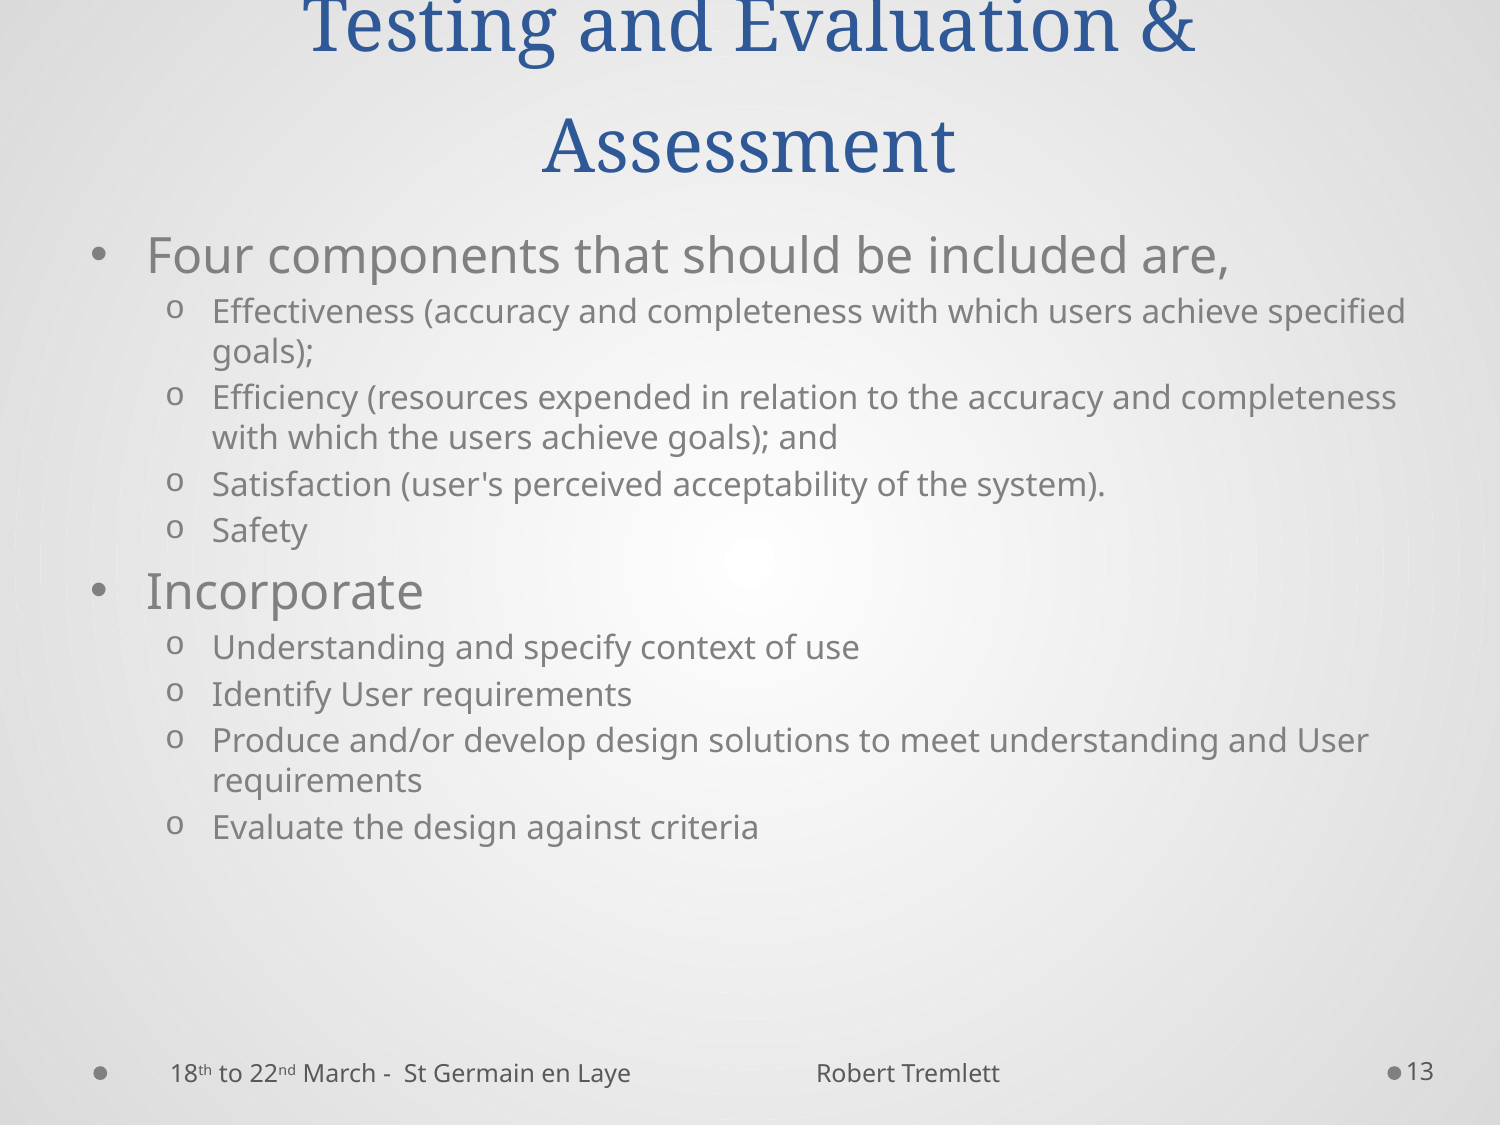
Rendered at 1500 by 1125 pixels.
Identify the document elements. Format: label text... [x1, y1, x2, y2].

list Four components that should be included are, Effectiveness (accuracy and completeness with which users achieve specified goals); Efficiency (resources expended in relation to the accuracy and completeness with which the users achieve goals); and Satisfaction (user's perceived acceptability of the system). Safety Incorporate Understanding and specify context of use Identify User requirements Produce and/or develop design solutions to meet understanding and User requirements Evaluate the design against criteria [75, 215, 1425, 959]
footer Robert Tremlett [808, 1042, 1220, 1103]
slide_number 13 [1401, 1042, 1494, 1103]
title Testing and Evaluation & Assessment [75, 45, 1425, 195]
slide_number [75, 1042, 640, 1103]
